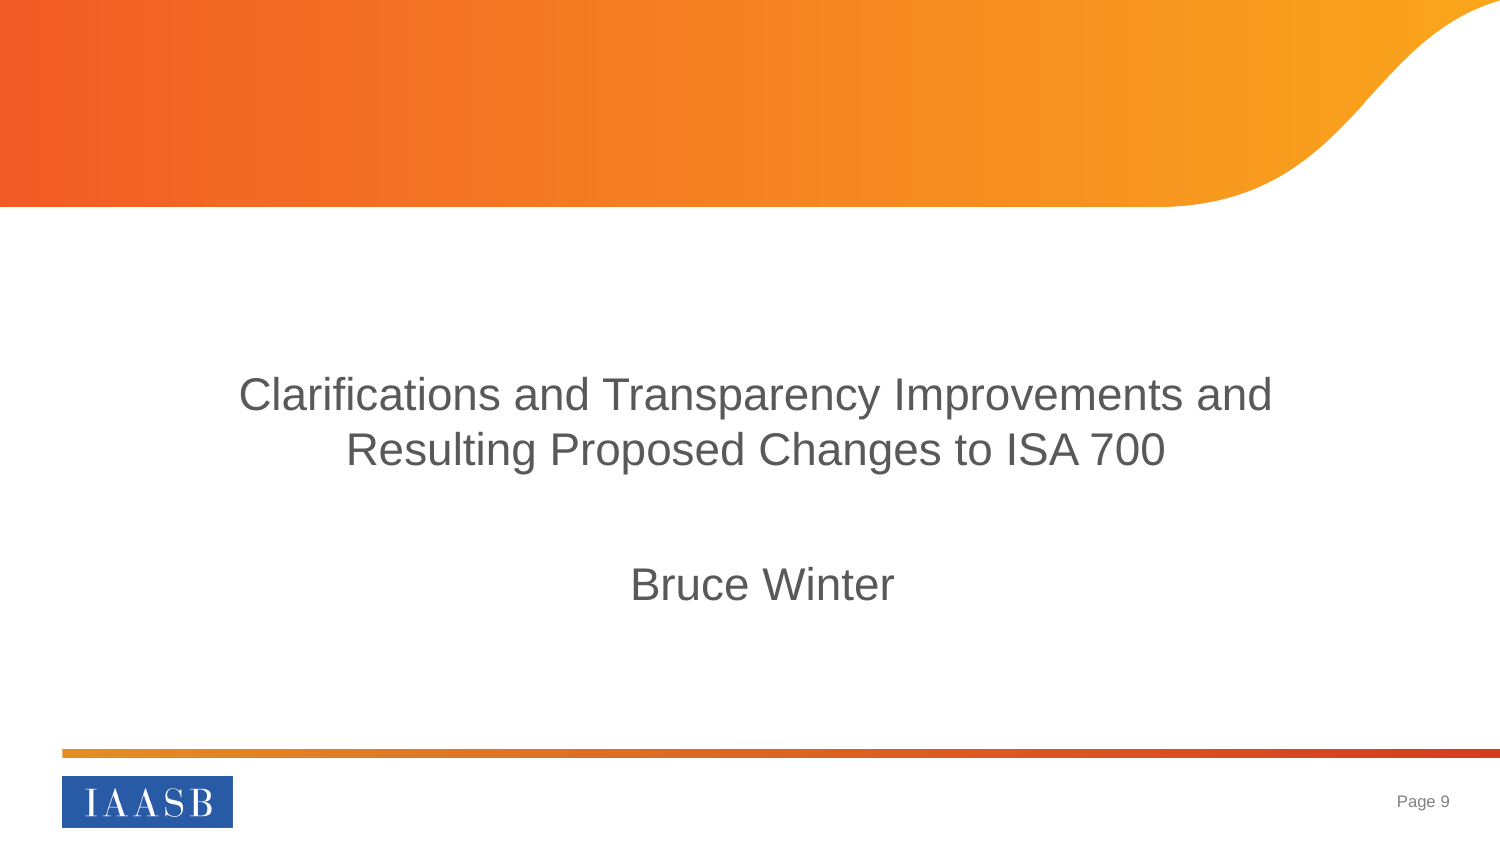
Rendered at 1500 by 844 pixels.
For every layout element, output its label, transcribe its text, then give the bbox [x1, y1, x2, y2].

picture [62, 776, 233, 828]
list Clarifications and Transparency Improvements and Resulting Proposed Changes to ISA 700 Bruce Winter [50, 221, 1475, 772]
picture [0, 0, 1500, 207]
